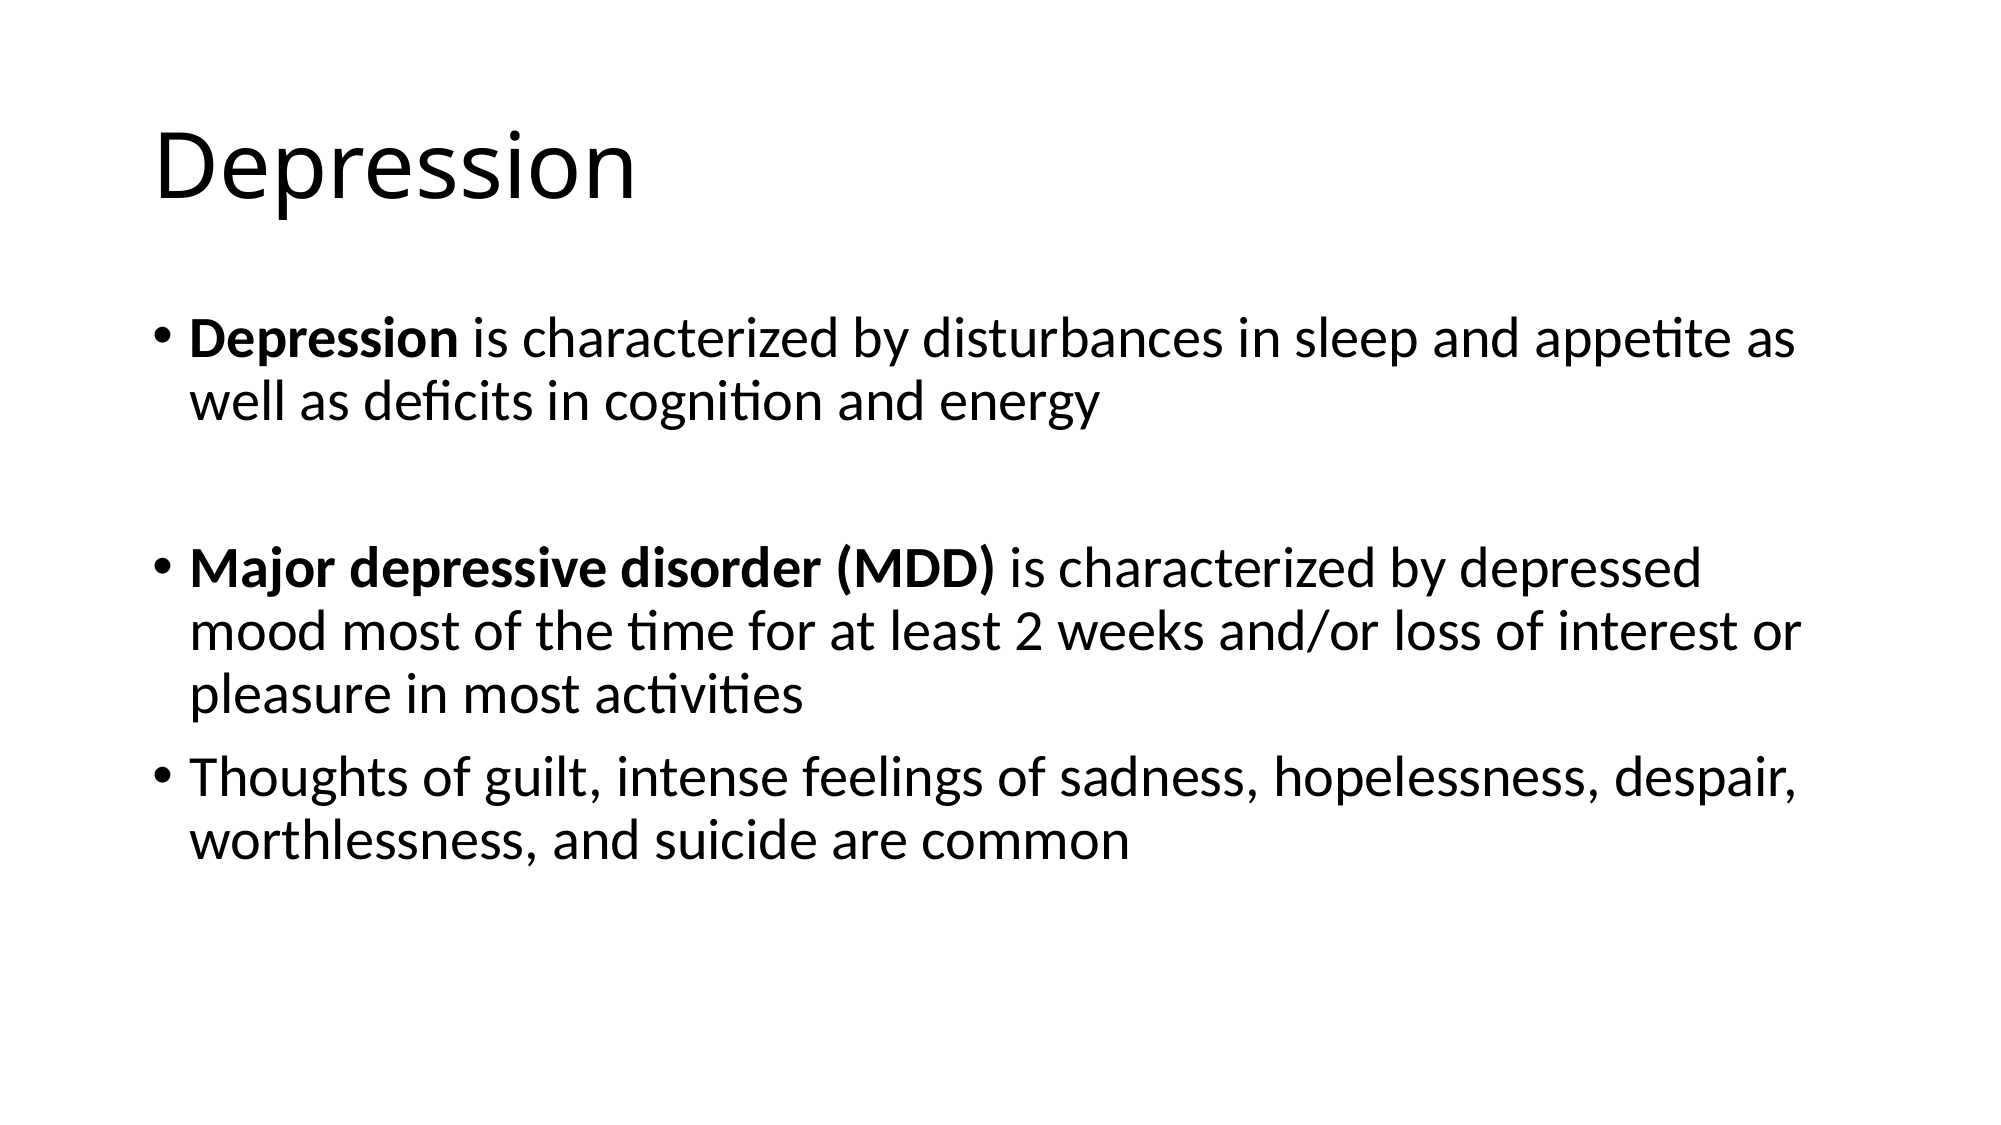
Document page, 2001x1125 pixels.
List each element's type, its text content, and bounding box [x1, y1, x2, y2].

list Depression is characterized by disturbances in sleep and appetite as well as deficits in cognition and energy Major depressive disorder (MDD) is characterized by depressed mood most of the time for at least 2 weeks and/or loss of interest or pleasure in most activities Thoughts of guilt, intense feelings of sadness, hopelessness, despair, worthlessness, and suicide are common [137, 299, 1863, 1014]
title Depression [137, 59, 1863, 278]
